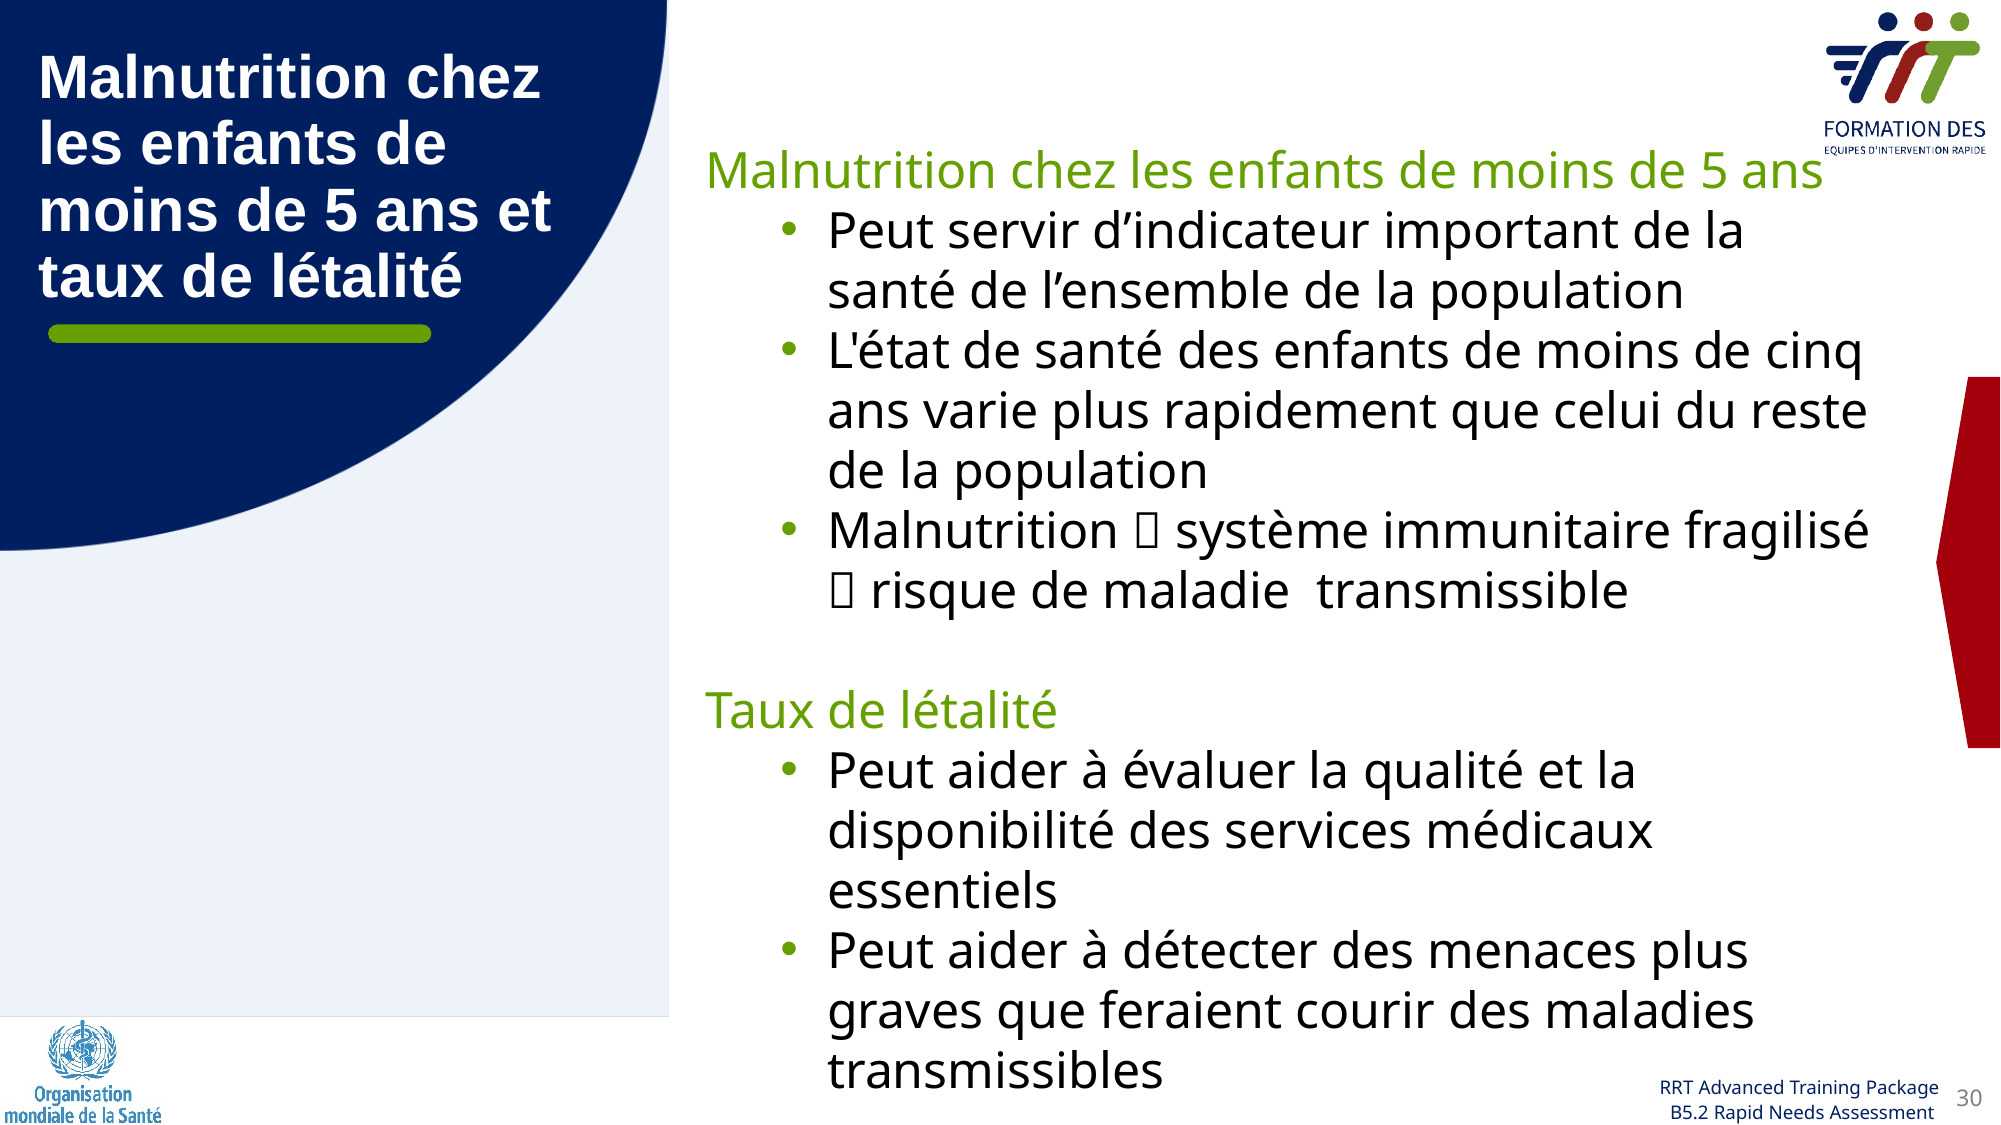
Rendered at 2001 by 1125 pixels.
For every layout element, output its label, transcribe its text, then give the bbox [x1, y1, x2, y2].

picture [1824, 11, 1986, 156]
text_box Malnutrition chez les enfants de moins de 5 ans Peut servir d’indicateur important de la santé de l’ensemble de la population L'état de santé des enfants de moins de cinq ans varie plus rapidement que celui du reste de la population Malnutrition  système immunitaire fragilisé  risque de maladie transmissible Taux de létalité Peut aider à évaluer la qualité et la disponibilité des services médicaux essentiels Peut aider à détecter des menaces plus graves que feraient courir des maladies transmissibles [697, 130, 1896, 1106]
picture [0, 0, 669, 1124]
text_box Malnutrition chez les enfants de moins de 5 ans et taux de létalité [31, 36, 567, 320]
